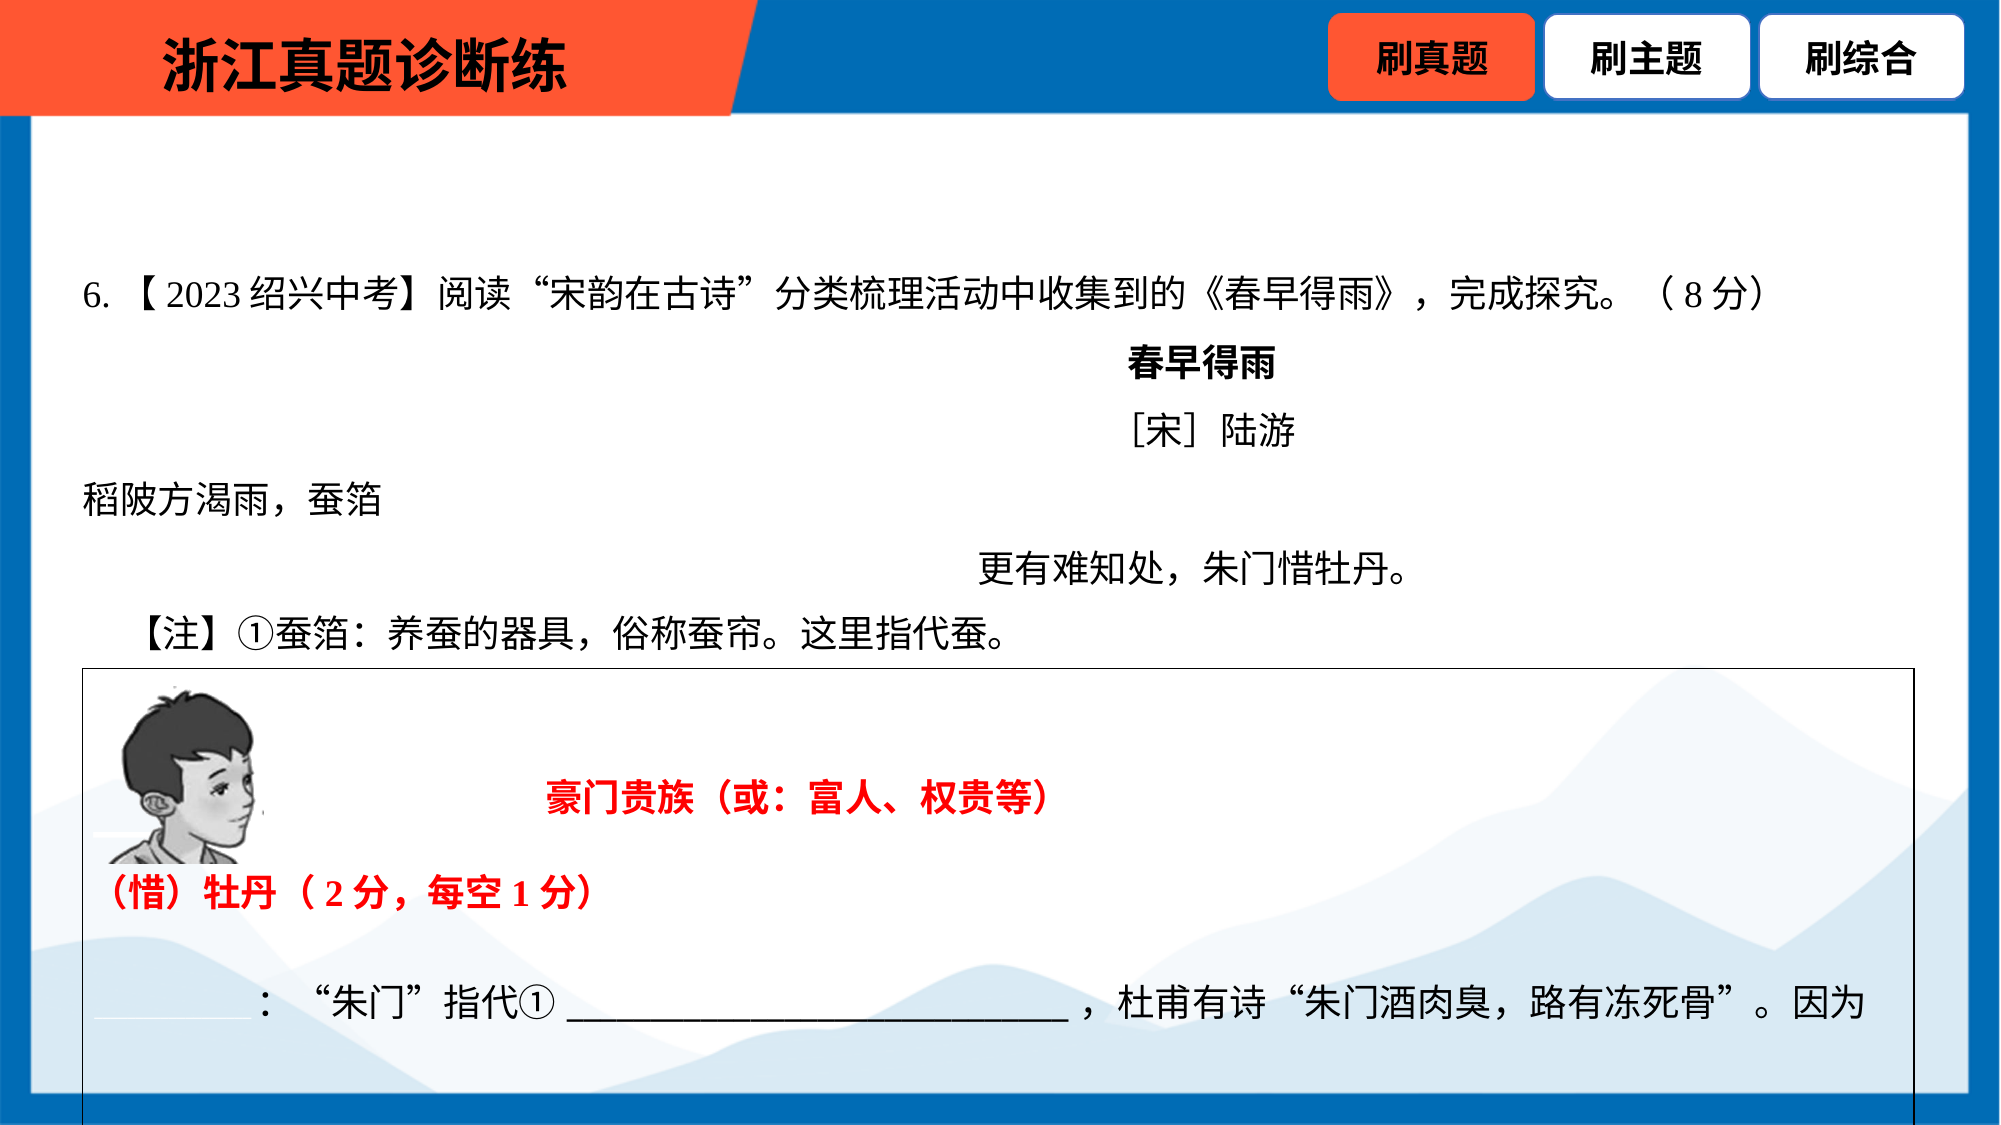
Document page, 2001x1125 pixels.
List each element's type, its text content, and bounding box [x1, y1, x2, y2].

picture [0, 0, 2000, 1125]
picture [103, 686, 264, 864]
table_header ____________________：“朱门”指代①______________________________，杜甫有诗“朱门酒肉臭，路有冻死骨”。因为“② ____________________________”，他们似乎不喜欢下雨。（2分） [83, 669, 1913, 1125]
text_box 豪门贵族（或：富人、权贵等） [531, 772, 1084, 817]
text_box （惜）牡丹（2分，每空1分） [95, 857, 610, 910]
